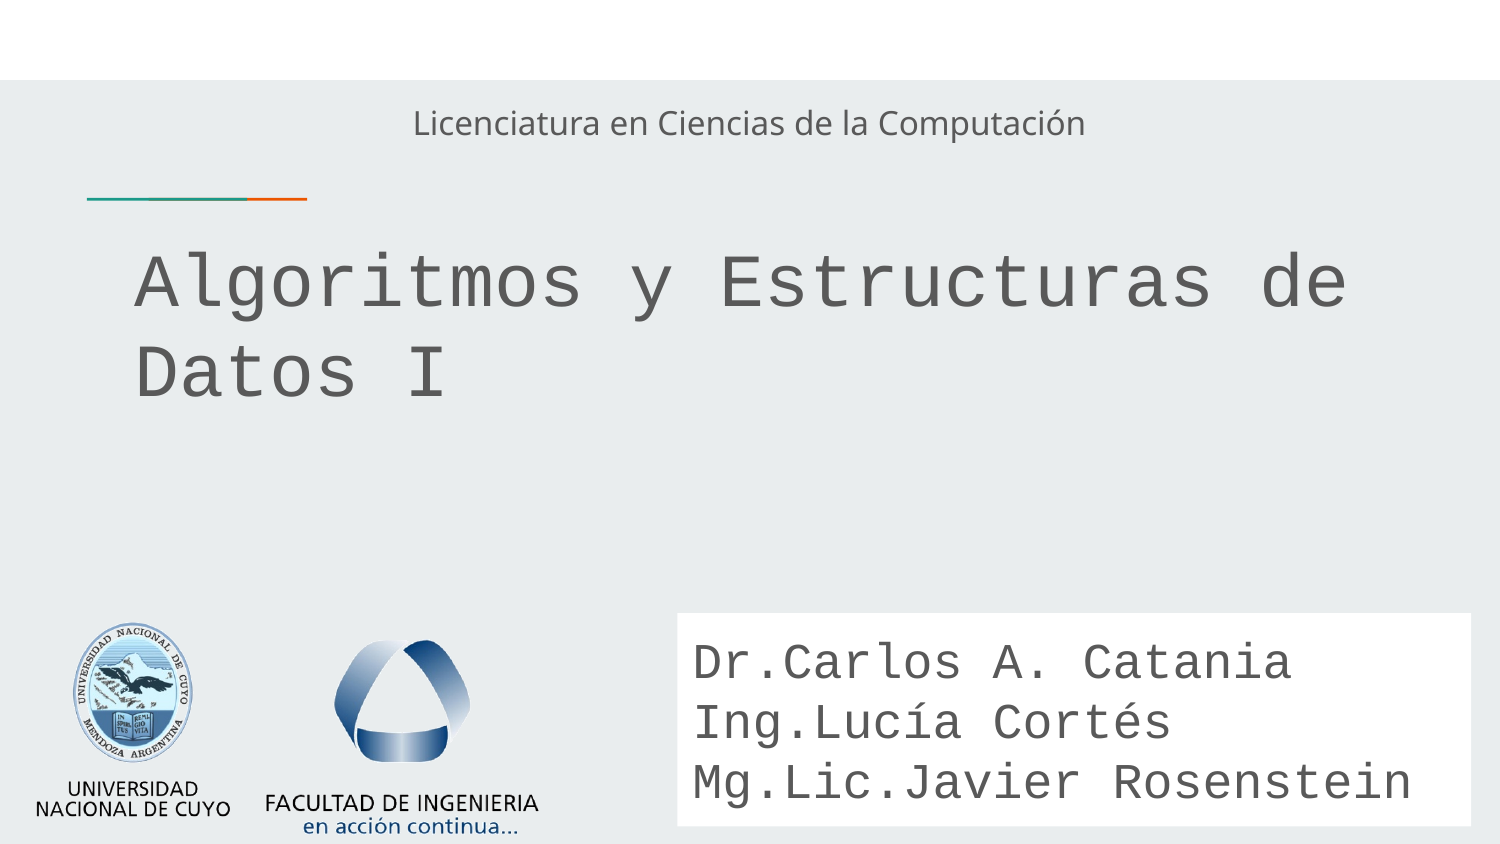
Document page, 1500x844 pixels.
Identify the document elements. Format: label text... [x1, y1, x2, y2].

subtitle Licenciatura en Ciencias de la Computación [0, 86, 1500, 162]
subtitle Dr.Carlos A. Catania Ing.Lucía Cortés Mg.Lic.Javier Rosenstein [677, 613, 1472, 827]
picture [26, 612, 239, 827]
title Algoritmos y Estructuras de Datos I [119, 216, 1381, 405]
picture [256, 630, 547, 844]
